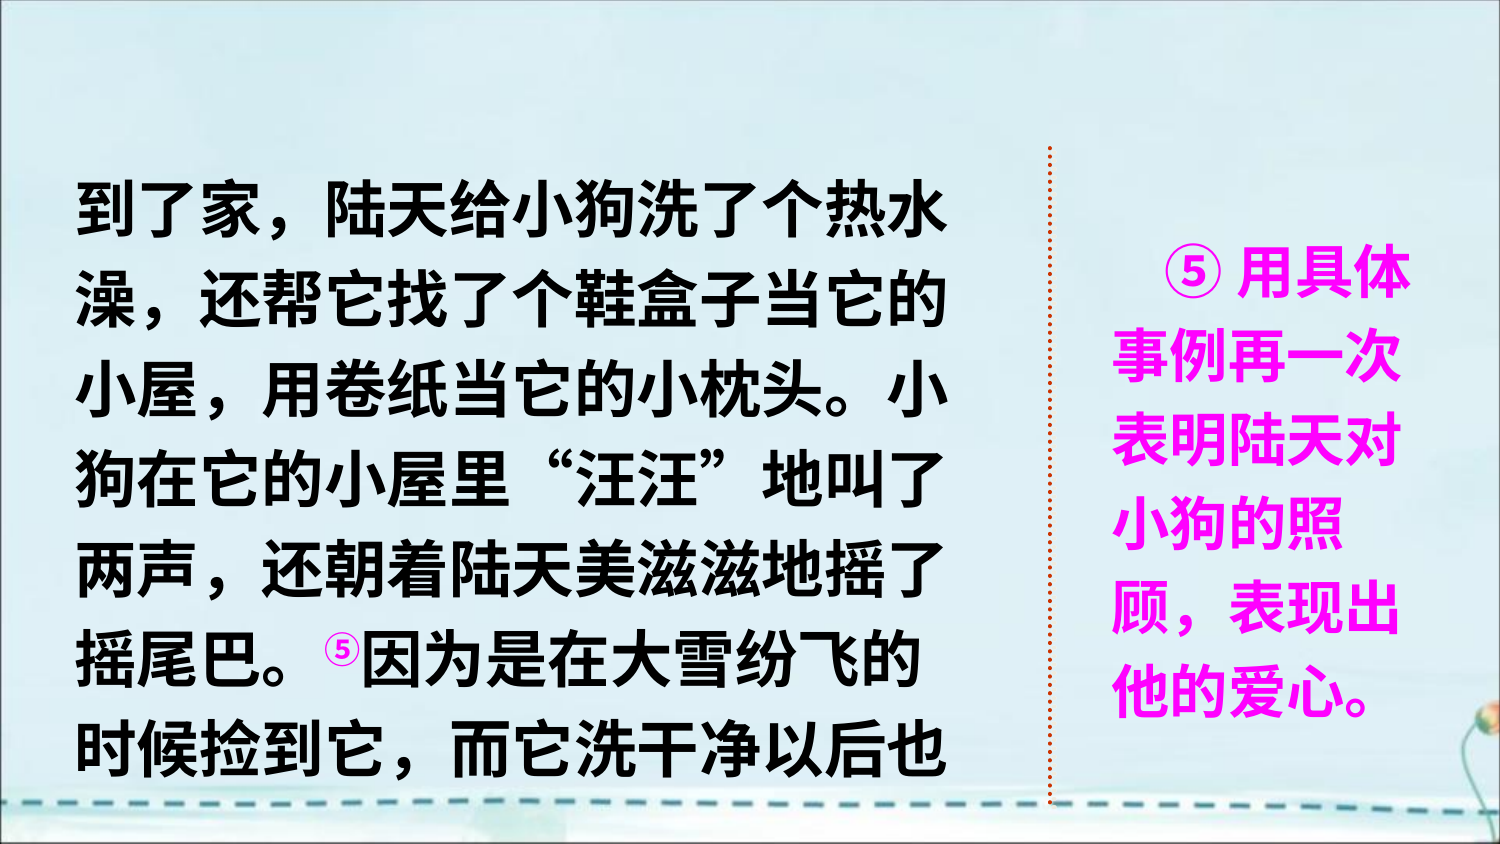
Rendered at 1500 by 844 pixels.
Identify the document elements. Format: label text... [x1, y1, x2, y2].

picture [0, 0, 1500, 844]
text_box ⑤用具体事例再一次表明陆天对小狗的照顾，表现出他的爱心。 [1096, 214, 1444, 733]
text_box 到了家，陆天给小狗洗了个热水澡，还帮它找了个鞋盒子当它的小屋，用卷纸当它的小枕头。小狗在它的小屋里“汪汪”地叫了两声，还朝着陆天美滋滋地摇了摇尾巴。⑤因为是在大雪纷飞的时候捡到它，而它洗干净以后也 [59, 148, 973, 792]
